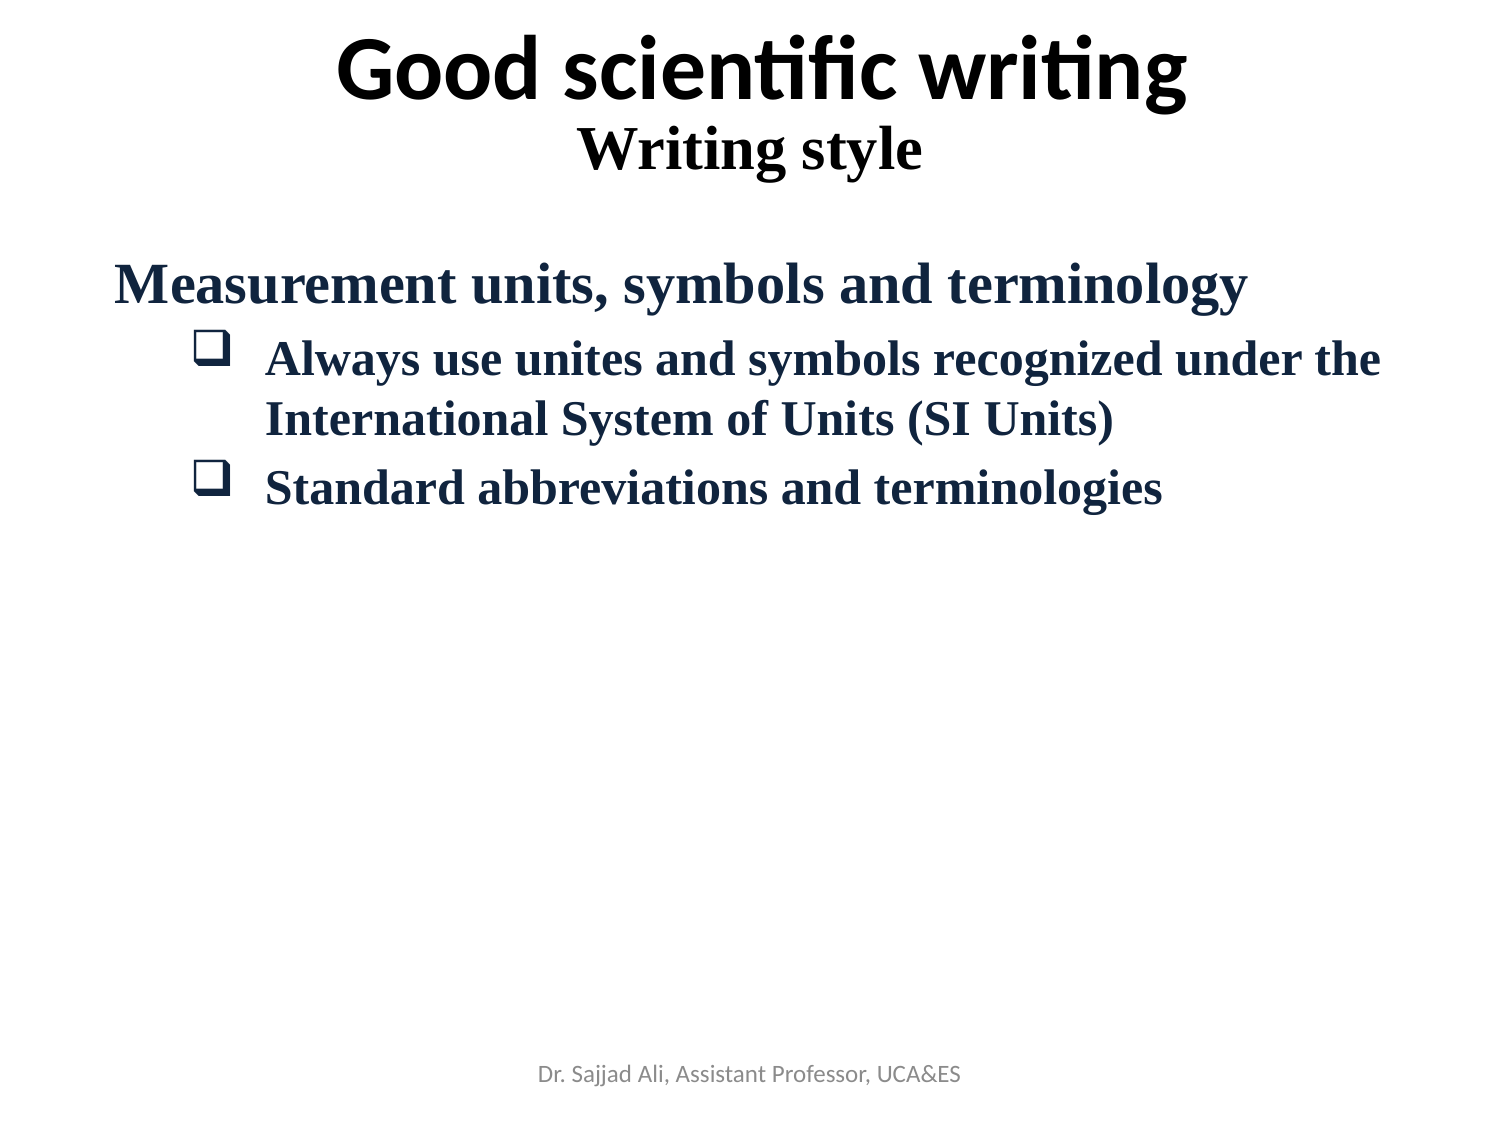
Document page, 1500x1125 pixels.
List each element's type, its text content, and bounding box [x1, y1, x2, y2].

subtitle Measurement units, symbols and terminology Always use unites and symbols recognized under the International System of Units (SI Units) Standard abbreviations and terminologies [99, 237, 1400, 888]
footer Dr. Sajjad Ali, Assistant Professor, UCA&ES [512, 1042, 988, 1103]
text_box Good scientific writing [124, 0, 1400, 125]
text_box Writing style [561, 125, 939, 190]
